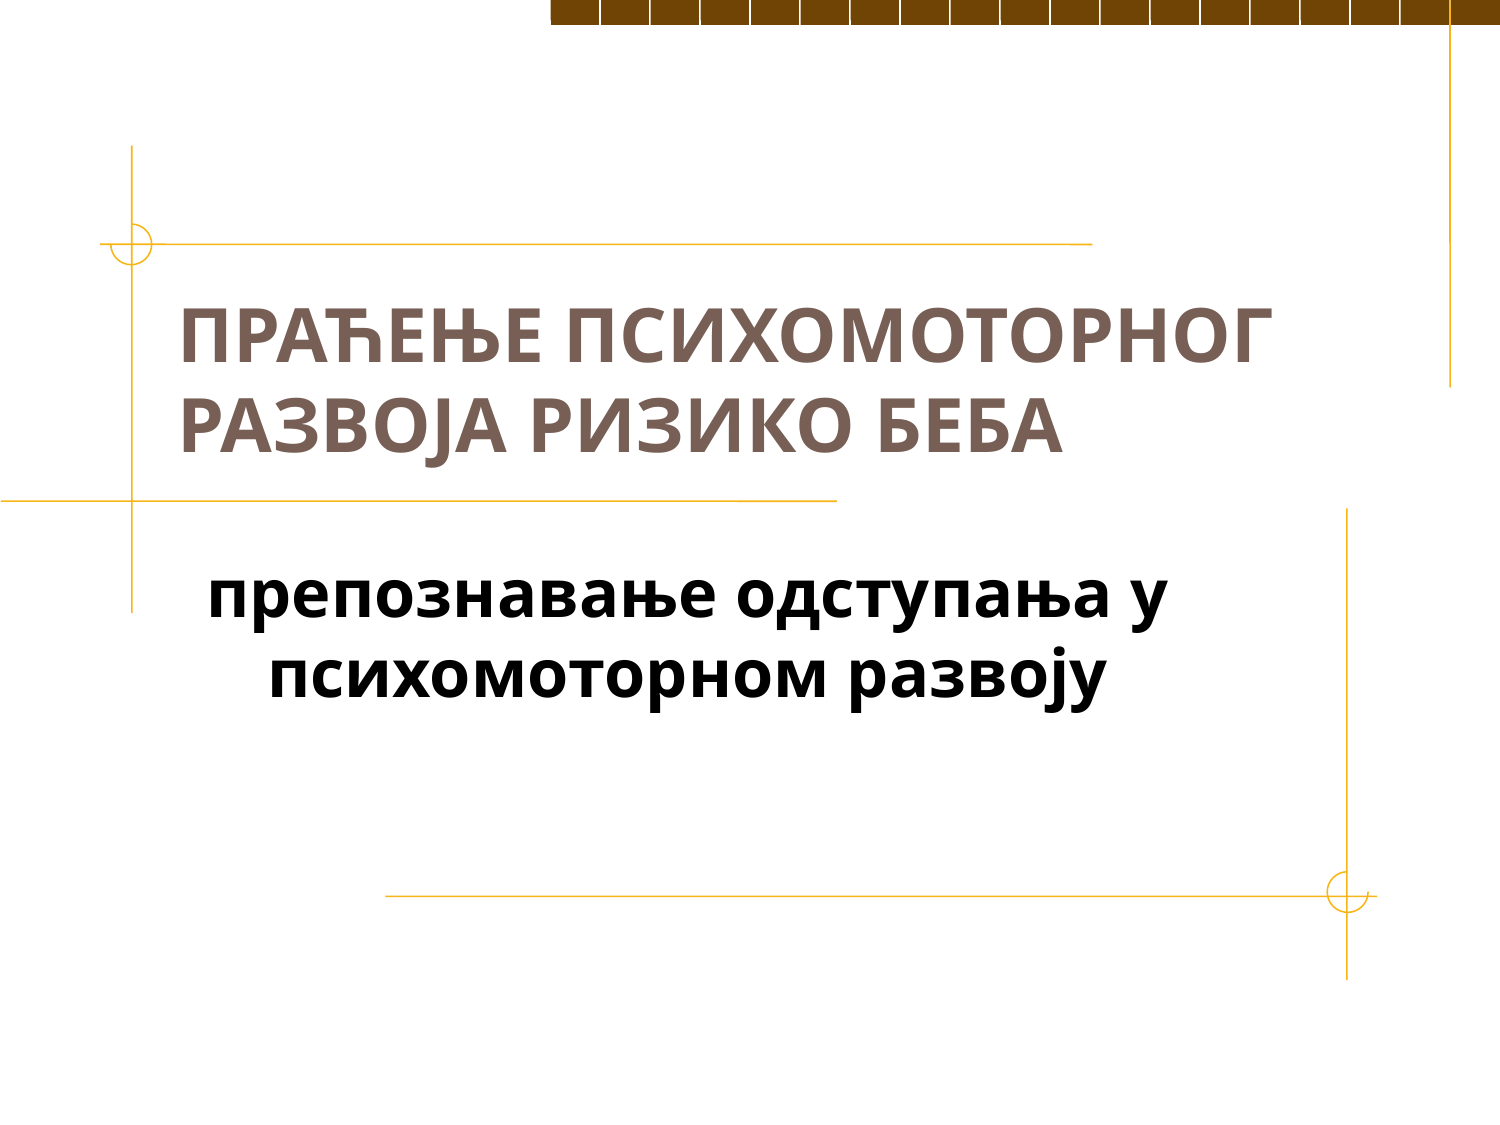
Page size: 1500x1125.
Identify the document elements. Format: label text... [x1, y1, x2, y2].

subtitle препознавање одступања у психомоторном развоју [162, 542, 1213, 831]
title ПРАЋЕЊЕ ПСИХОМОТОРНОГ РАЗВОЈА РИЗИКО БЕБА [162, 287, 1438, 476]
